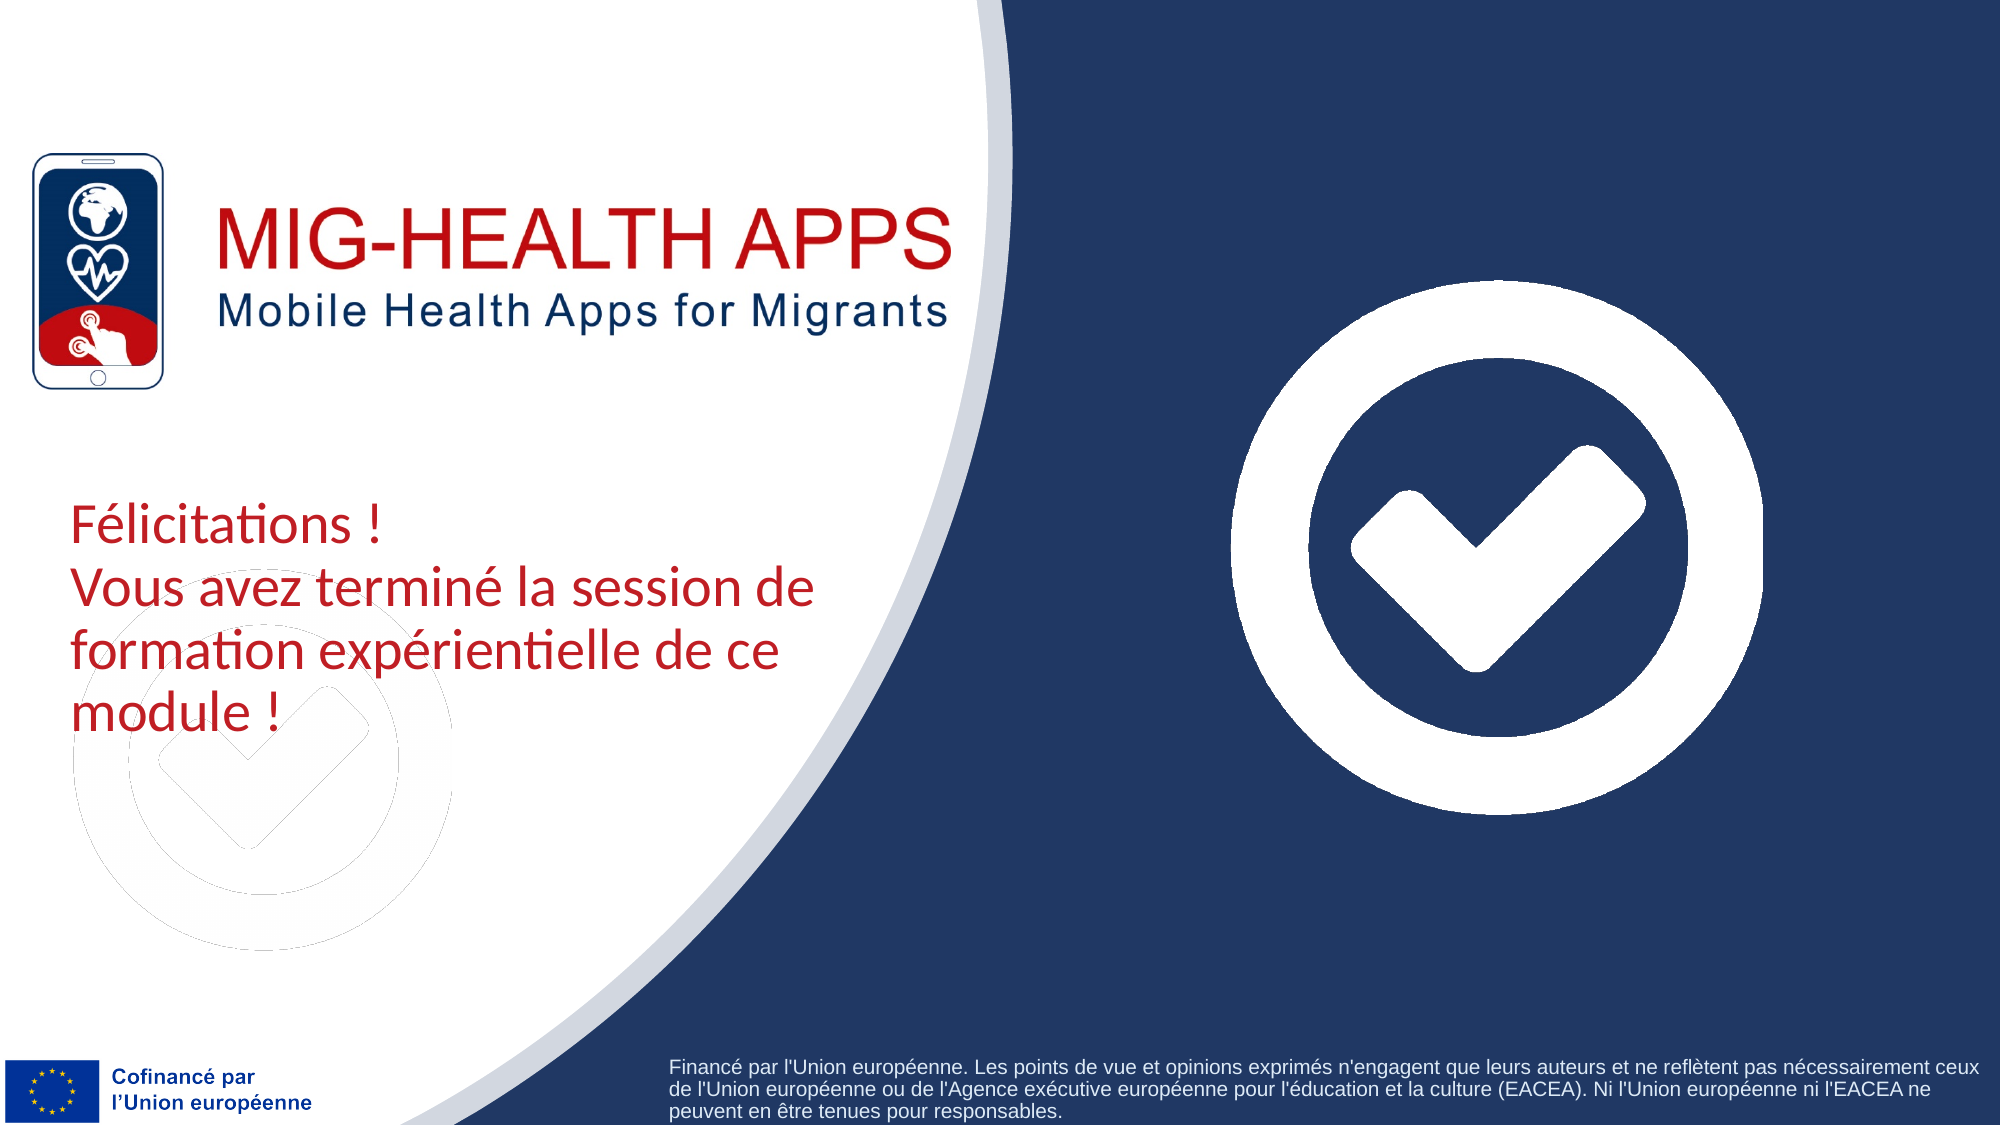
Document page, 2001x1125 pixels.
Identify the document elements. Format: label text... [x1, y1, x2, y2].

text_box [0, 0, 989, 1125]
picture [32, 152, 952, 390]
text_box Financé par l'Union européenne. Les points de vue et opinions exprimés n'engagent que leurs auteurs et ne reflètent pas nécessairement ceux de l'Union européenne ou de l'Agence exécutive européenne pour l'éducation et la culture (EACEA). Ni l'Union européenne ni l'EACEA ne peuvent en être tenues pour responsables. [654, 1038, 2000, 1125]
text_box Félicitations ! Vous avez terminé la session de formation expérientielle de ce module ! [55, 479, 882, 759]
picture [1226, 279, 1763, 816]
text_box [882, 0, 1013, 683]
picture [0, 1054, 326, 1125]
picture [70, 569, 452, 951]
text_box [402, 759, 838, 1125]
